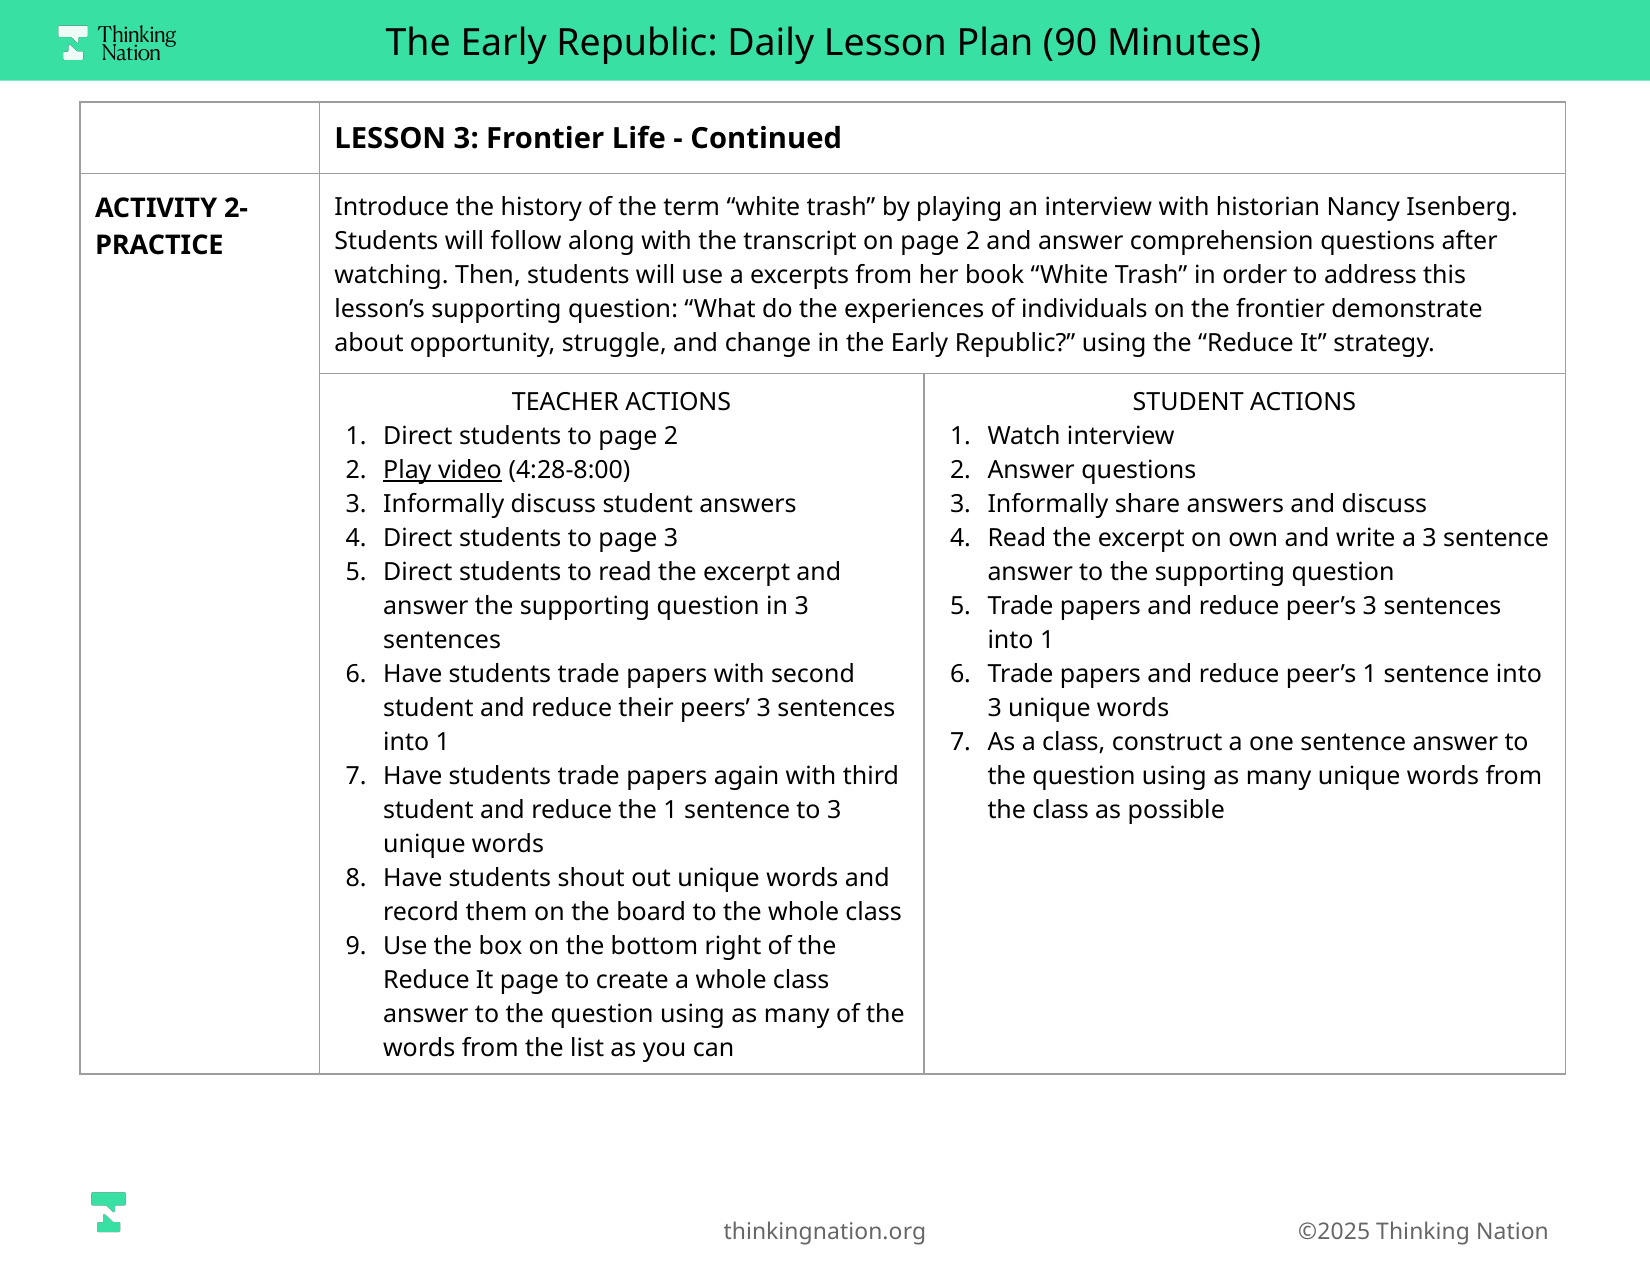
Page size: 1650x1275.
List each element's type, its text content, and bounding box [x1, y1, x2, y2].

text_box thinkingnation.org [629, 1200, 1021, 1240]
text_box ©2025 Thinking Nation [1174, 1200, 1566, 1240]
table_header LESSON 3: Frontier Life - Continued [320, 103, 1565, 173]
table_cell TEACHER ACTIONS Direct students to page 2 Play video (4:28-8:00) Informally discuss student answers Direct students to page 3 Direct students to read the excerpt and answer the supporting question in 3 sentences Have students trade papers with second student and reduce their peers’ 3 sentences into 1 Have students trade papers again with third student and reduce the 1 sentence to 3 unique words Have students shout out unique words and record them on the board to the whole class Use the box on the bottom right of the Reduce It page to create a whole class answer to the question using as many of the words from the list as you can [320, 374, 923, 1073]
table_cell ACTIVITY 2- PRACTICE [81, 174, 319, 1073]
picture [45, 14, 180, 71]
picture [80, 1184, 136, 1240]
text_box The Early Republic: Daily Lesson Plan (90 Minutes) [0, 0, 1650, 81]
table_cell Introduce the history of the term “white trash” by playing an interview with historian Nancy Isenberg. Students will follow along with the transcript on page 2 and answer comprehension questions after watching. Then, students will use a excerpts from her book “White Trash” in order to address this lesson’s supporting question: “What do the experiences of individuals on the frontier demonstrate about opportunity, struggle, and change in the Early Republic?” using the “Reduce It” strategy. [320, 174, 1565, 373]
table_cell STUDENT ACTIONS Watch interview Answer questions Informally share answers and discuss Read the excerpt on own and write a 3 sentence answer to the supporting question Trade papers and reduce peer’s 3 sentences into 1 Trade papers and reduce peer’s 1 sentence into 3 unique words As a class, construct a one sentence answer to the question using as many unique words from the class as possible [925, 374, 1565, 1073]
table_header [81, 103, 319, 173]
